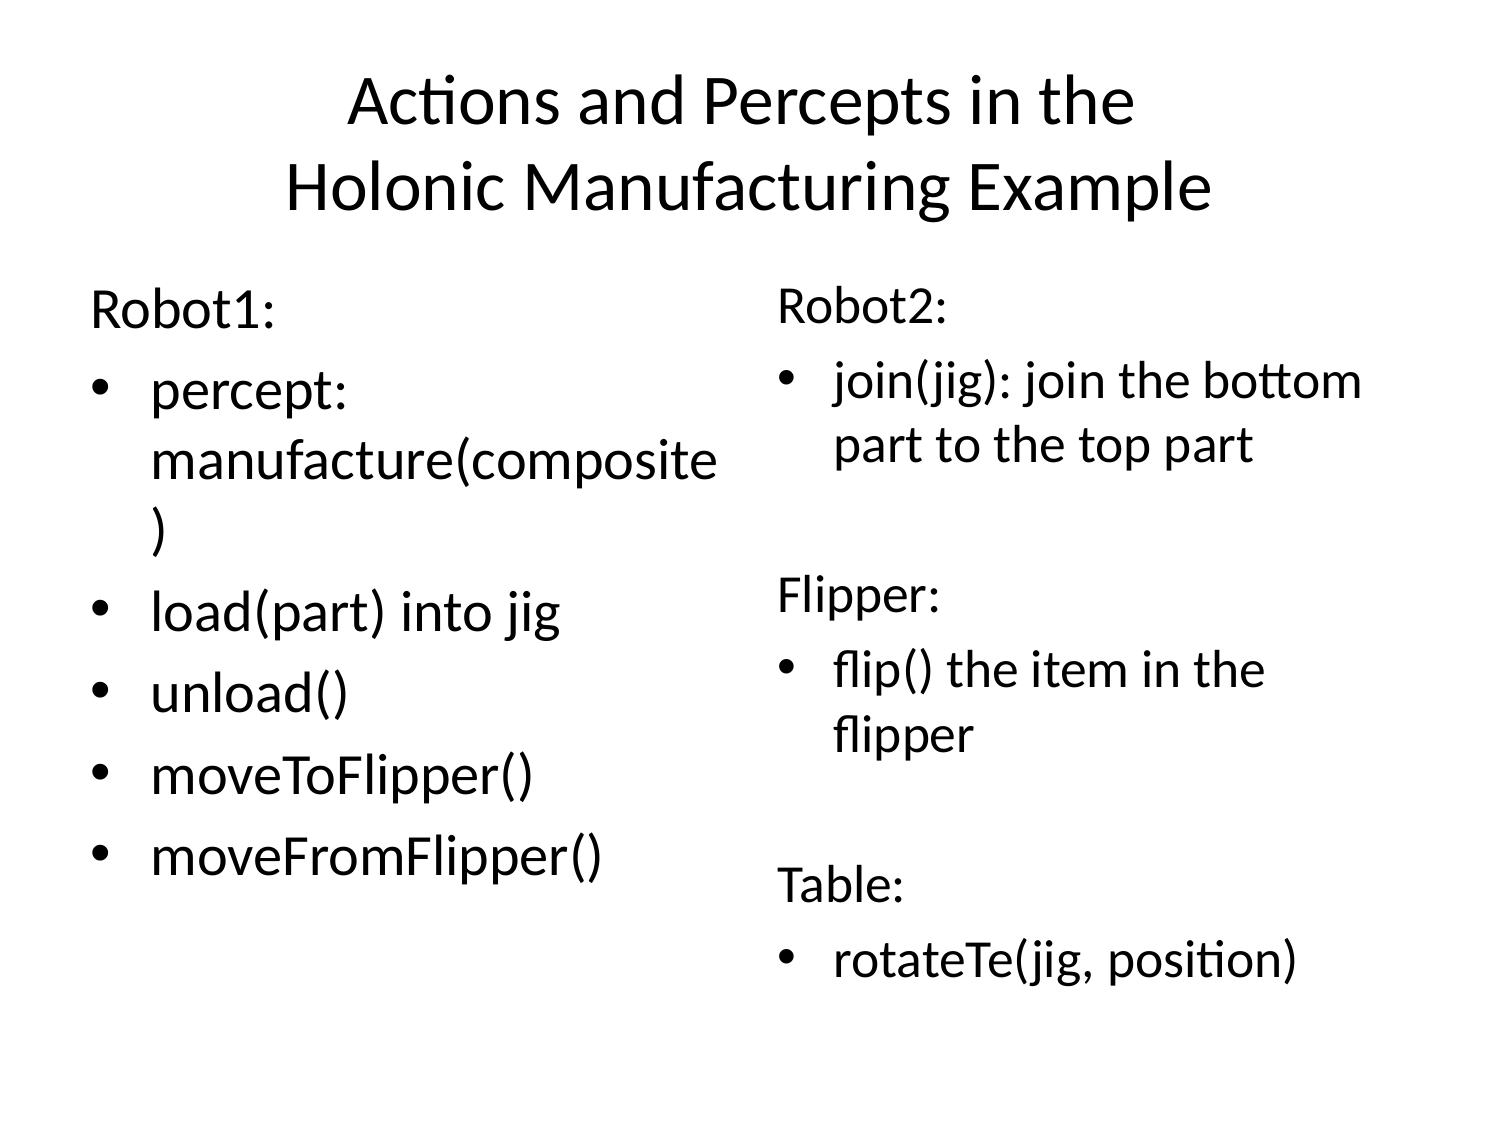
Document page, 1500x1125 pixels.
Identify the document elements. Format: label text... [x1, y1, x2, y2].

list Robot1: percept: manufacture(composite) load(part) into jig unload() moveToFlipper() moveFromFlipper() [75, 262, 738, 1005]
list Robot2: join(jig): join the bottom part to the top part Flipper: flip() the item in the flipper Table: rotateTe(jig, position) [762, 262, 1425, 1005]
title Actions and Percepts in the Holonic Manufacturing Example [75, 45, 1425, 233]
